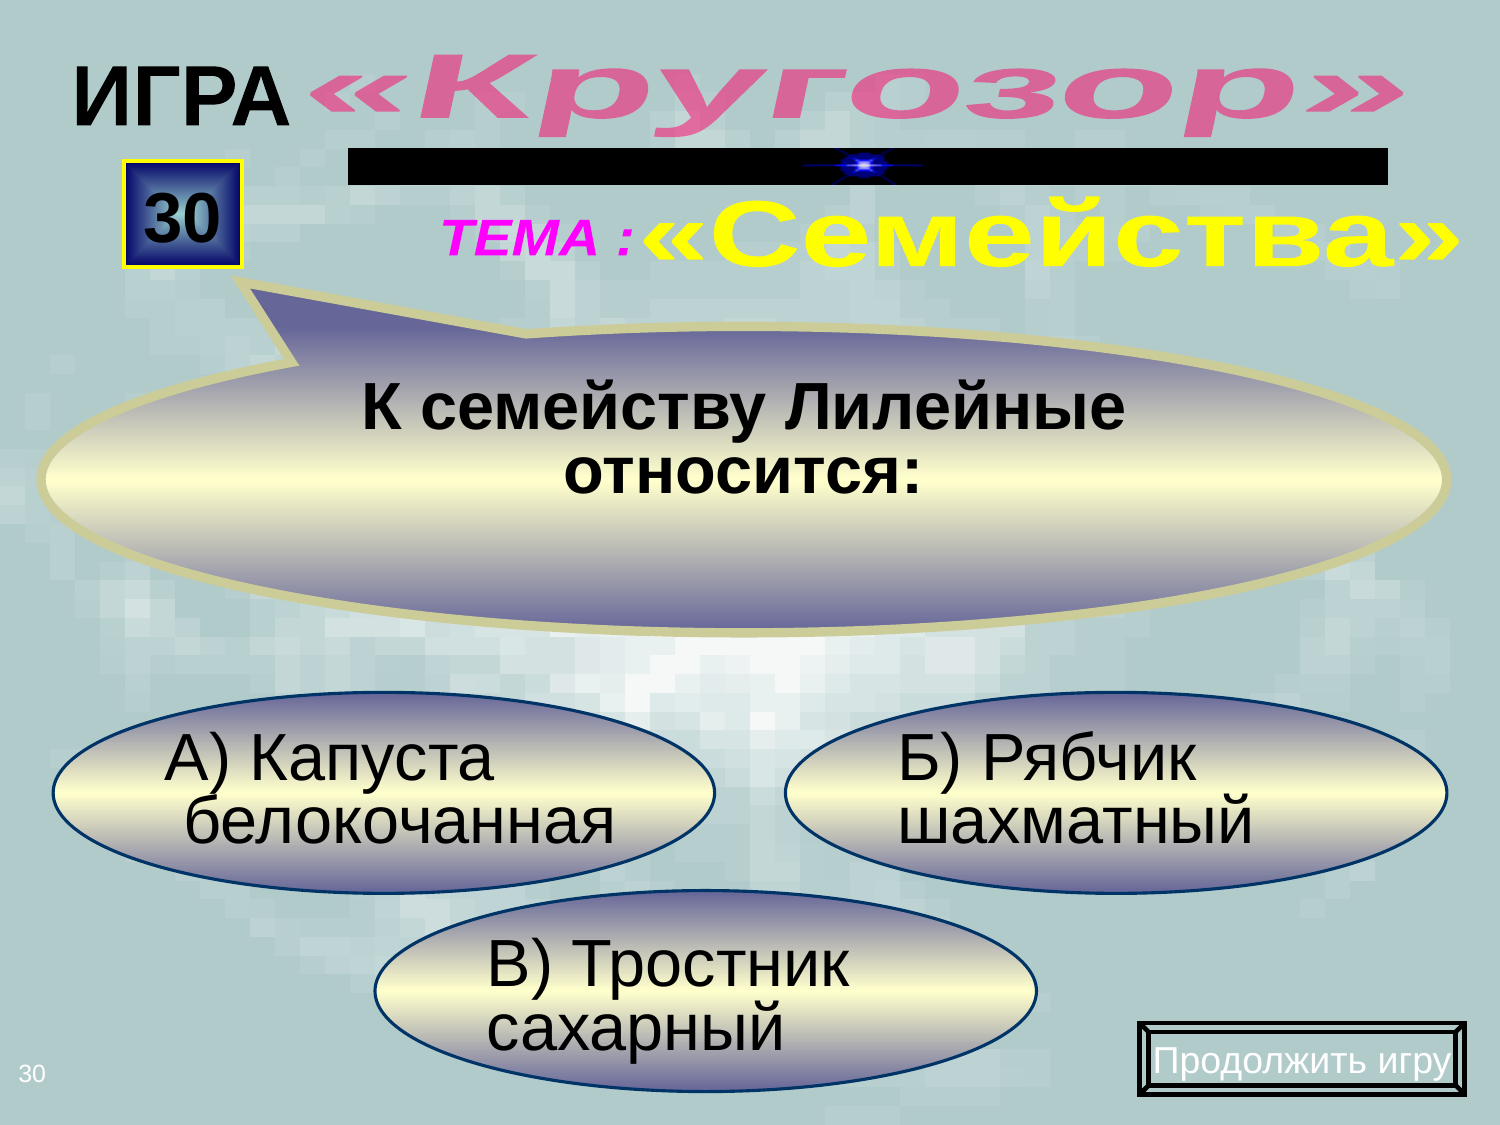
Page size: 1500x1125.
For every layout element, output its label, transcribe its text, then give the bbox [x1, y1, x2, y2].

text_box 30 [123, 160, 243, 268]
text_box К семейству Лилейные относится: [40, 281, 1447, 633]
picture [348, 148, 1388, 185]
text_box Продолжить игру [1139, 1023, 1465, 1095]
text_box Б) Рябчик шахматный [785, 692, 1447, 894]
text_box ТЕМА : [1142, 1024, 1462, 1031]
text_box В) Тростник сахарный [375, 890, 1037, 1092]
text_box А) Капуста белокочанная [53, 692, 715, 894]
text_box 30 [0, 1049, 65, 1109]
